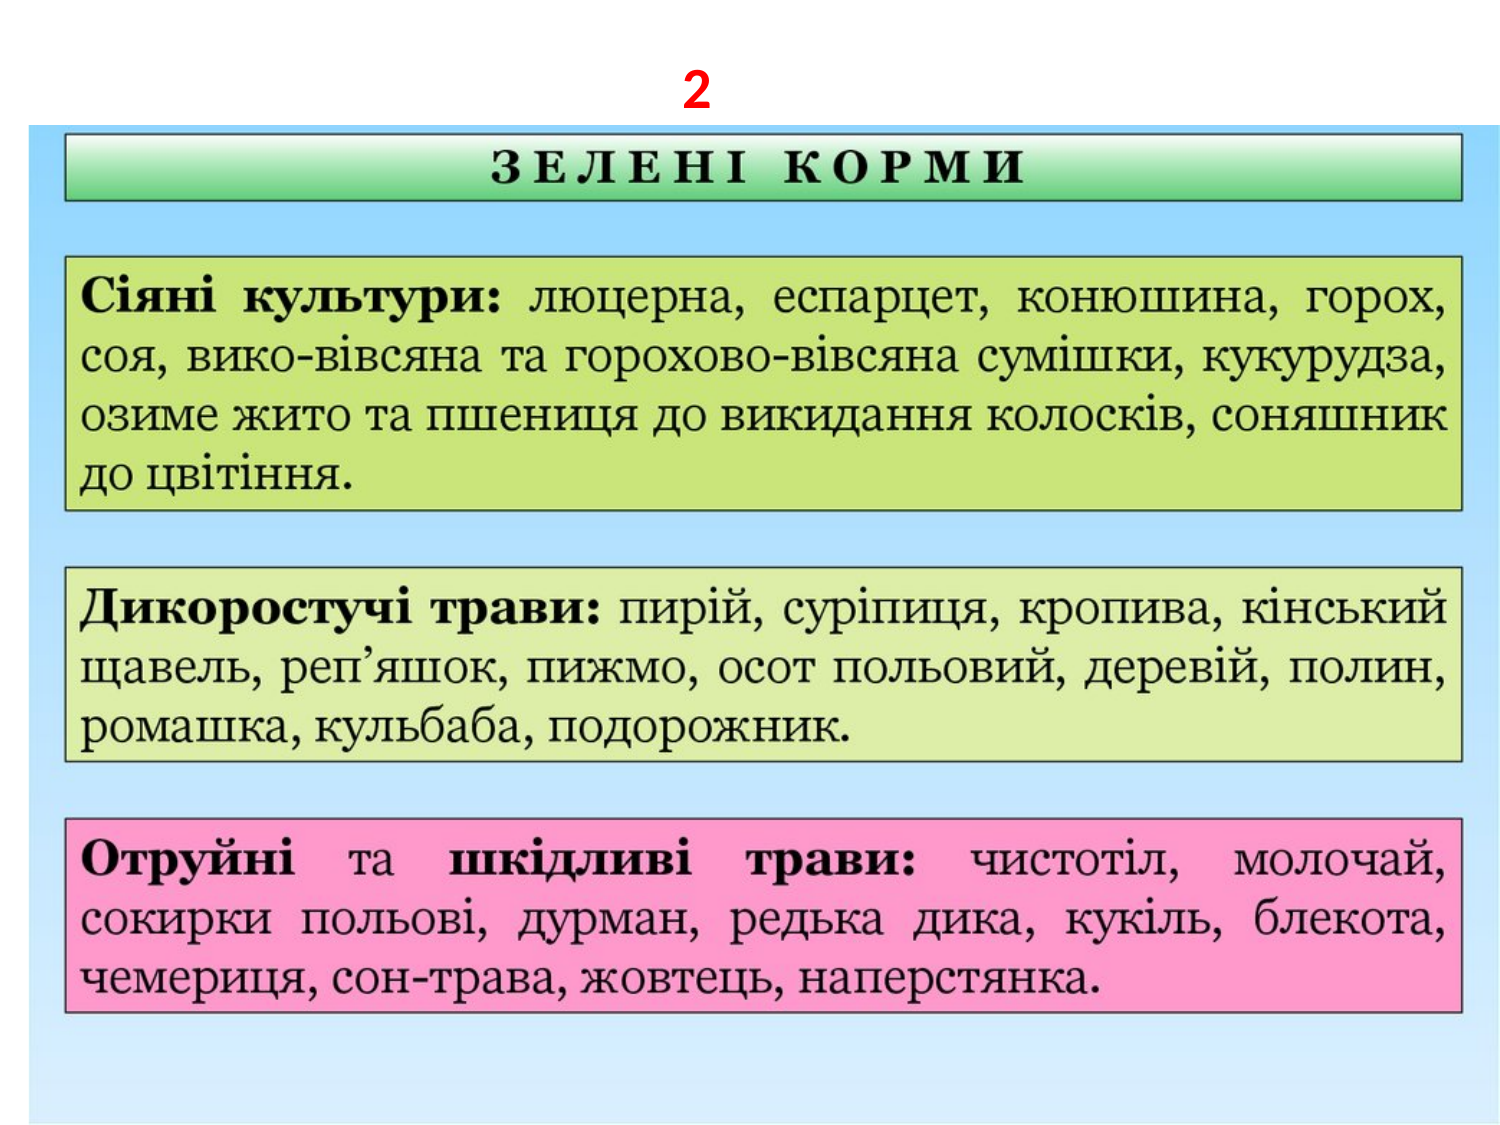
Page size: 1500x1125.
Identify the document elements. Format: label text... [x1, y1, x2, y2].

picture [28, 125, 1500, 1125]
text_box 2 [667, 42, 727, 123]
